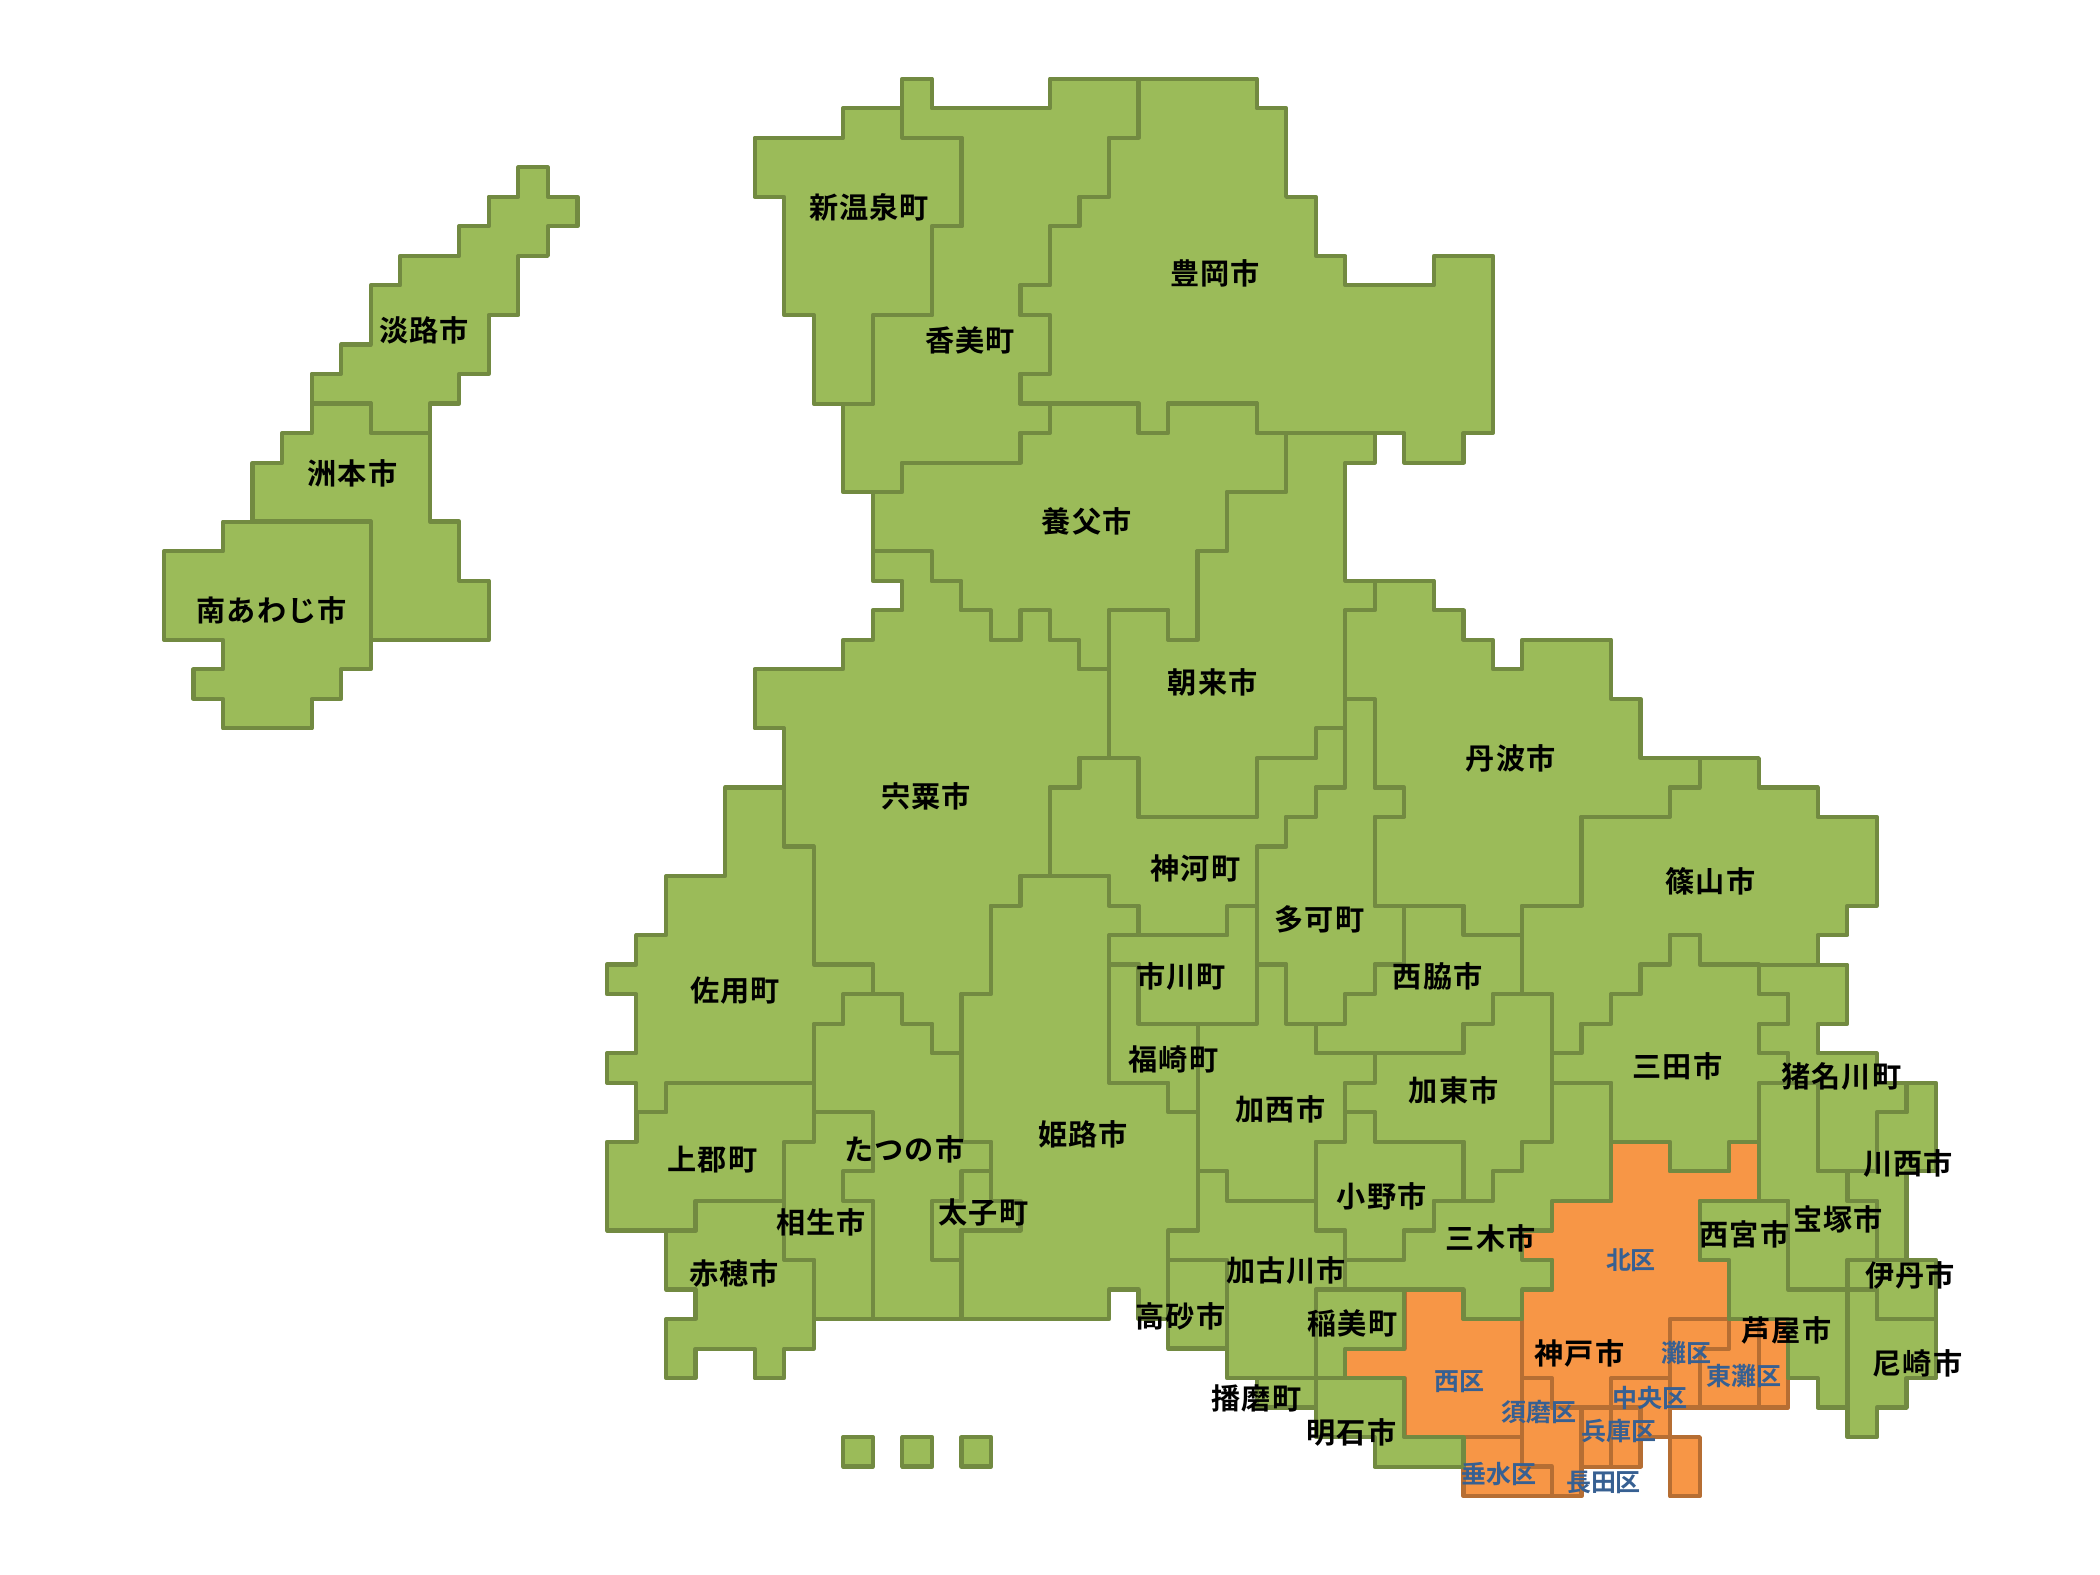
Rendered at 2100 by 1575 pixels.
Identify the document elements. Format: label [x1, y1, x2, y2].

text_box [163, 78, 1979, 1505]
